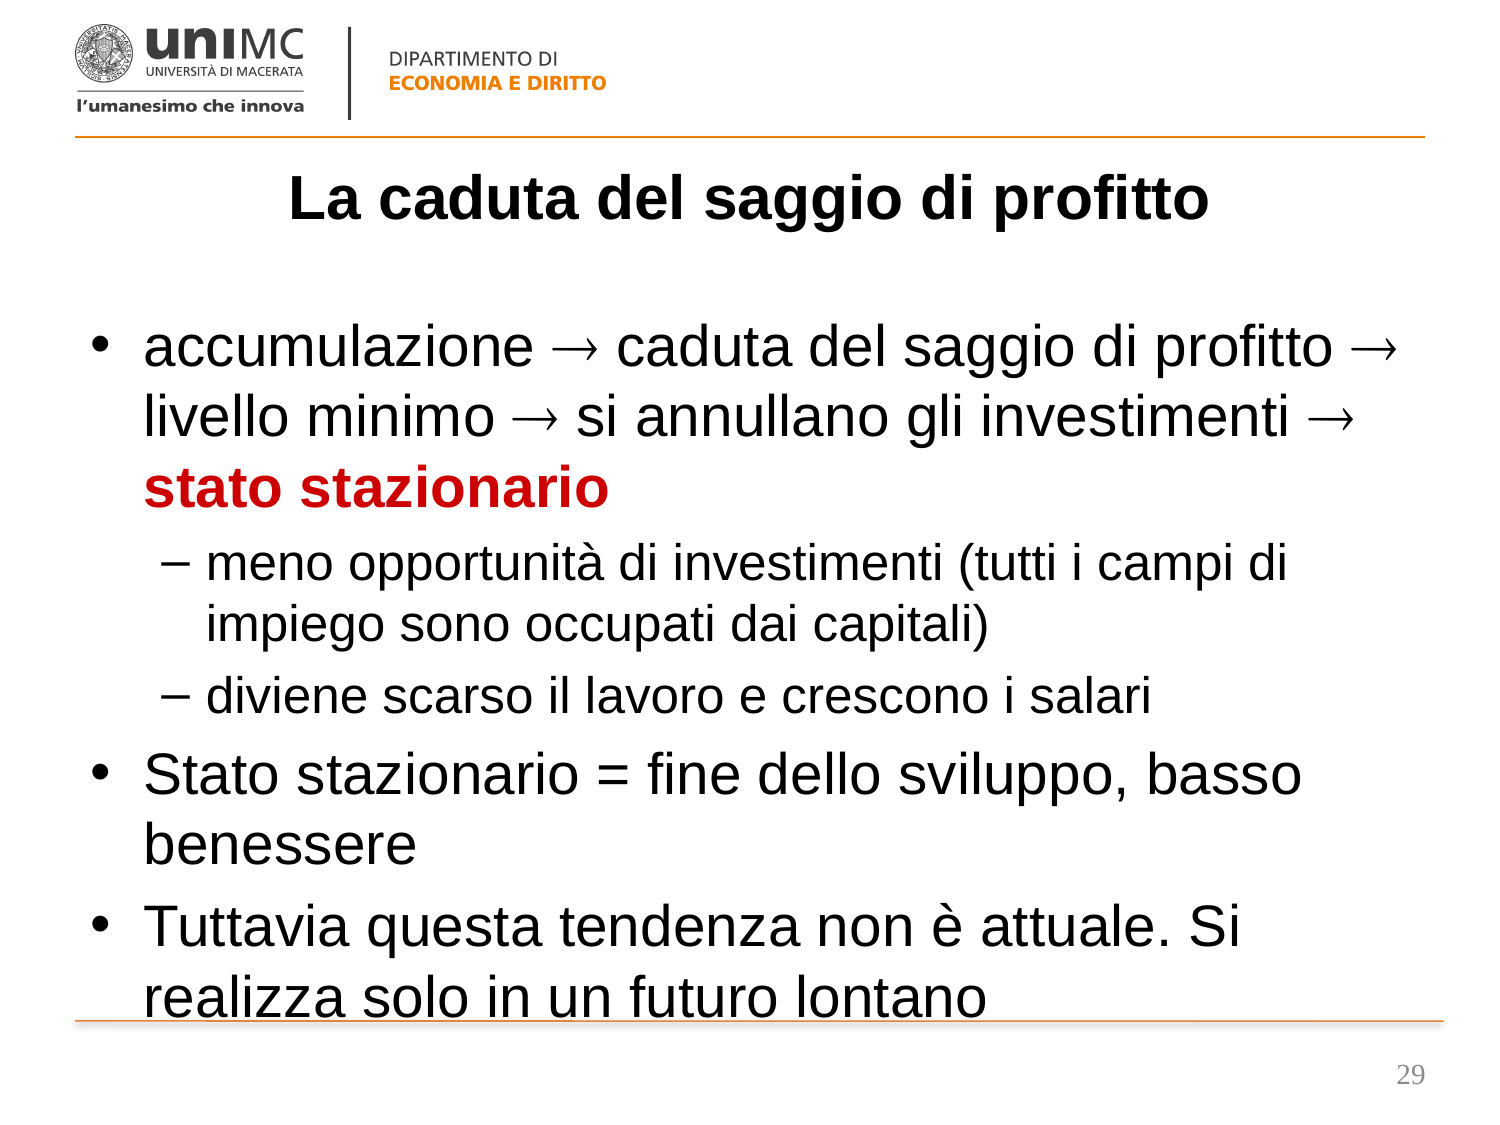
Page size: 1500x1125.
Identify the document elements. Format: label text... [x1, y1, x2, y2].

slide_number 29 [1091, 1042, 1442, 1103]
title La caduta del saggio di profitto [75, 149, 1425, 241]
picture [75, 24, 1425, 138]
list accumulazione  caduta del saggio di profitto  livello minimo  si annullano gli investimenti  stato stazionario meno opportunità di investimenti (tutti i campi di impiego sono occupati dai capitali) diviene scarso il lavoro e crescono i salari Stato stazionario = fine dello sviluppo, basso benessere Tuttavia questa tendenza non è attuale. Si realizza solo in un futuro lontano [75, 300, 1425, 1043]
